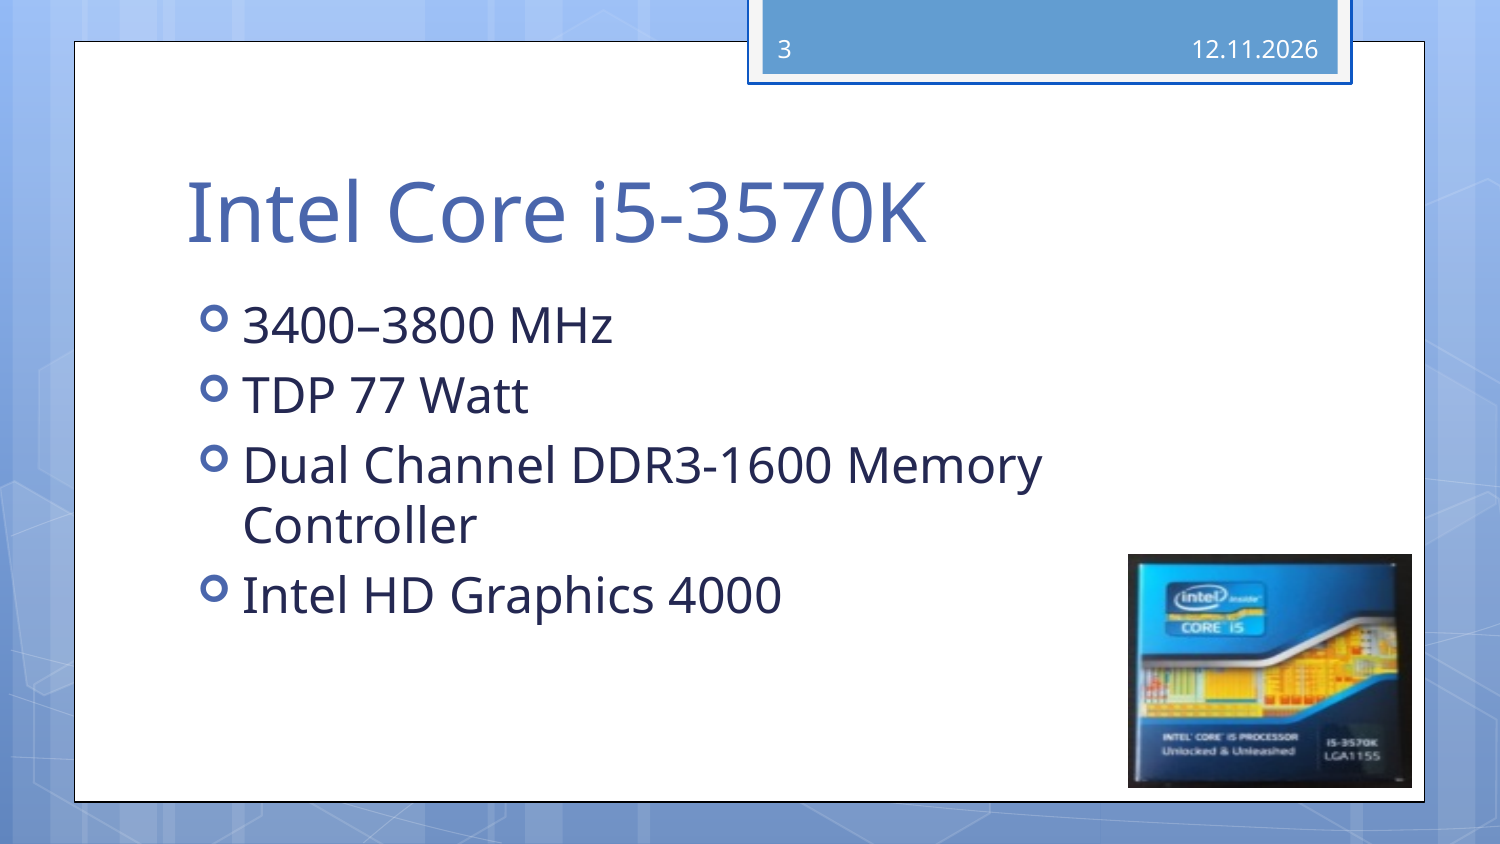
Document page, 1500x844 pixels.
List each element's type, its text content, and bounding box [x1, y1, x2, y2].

list 3400–3800 MHz TDP 77 Watt Dual Channel DDR3-1600 Memory Controller Intel HD Graphics 4000 [171, 285, 1283, 718]
picture [1127, 554, 1412, 789]
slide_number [983, 27, 1334, 73]
slide_number 3 [762, 27, 982, 73]
title Intel Core i5-3570K [171, 126, 1324, 267]
